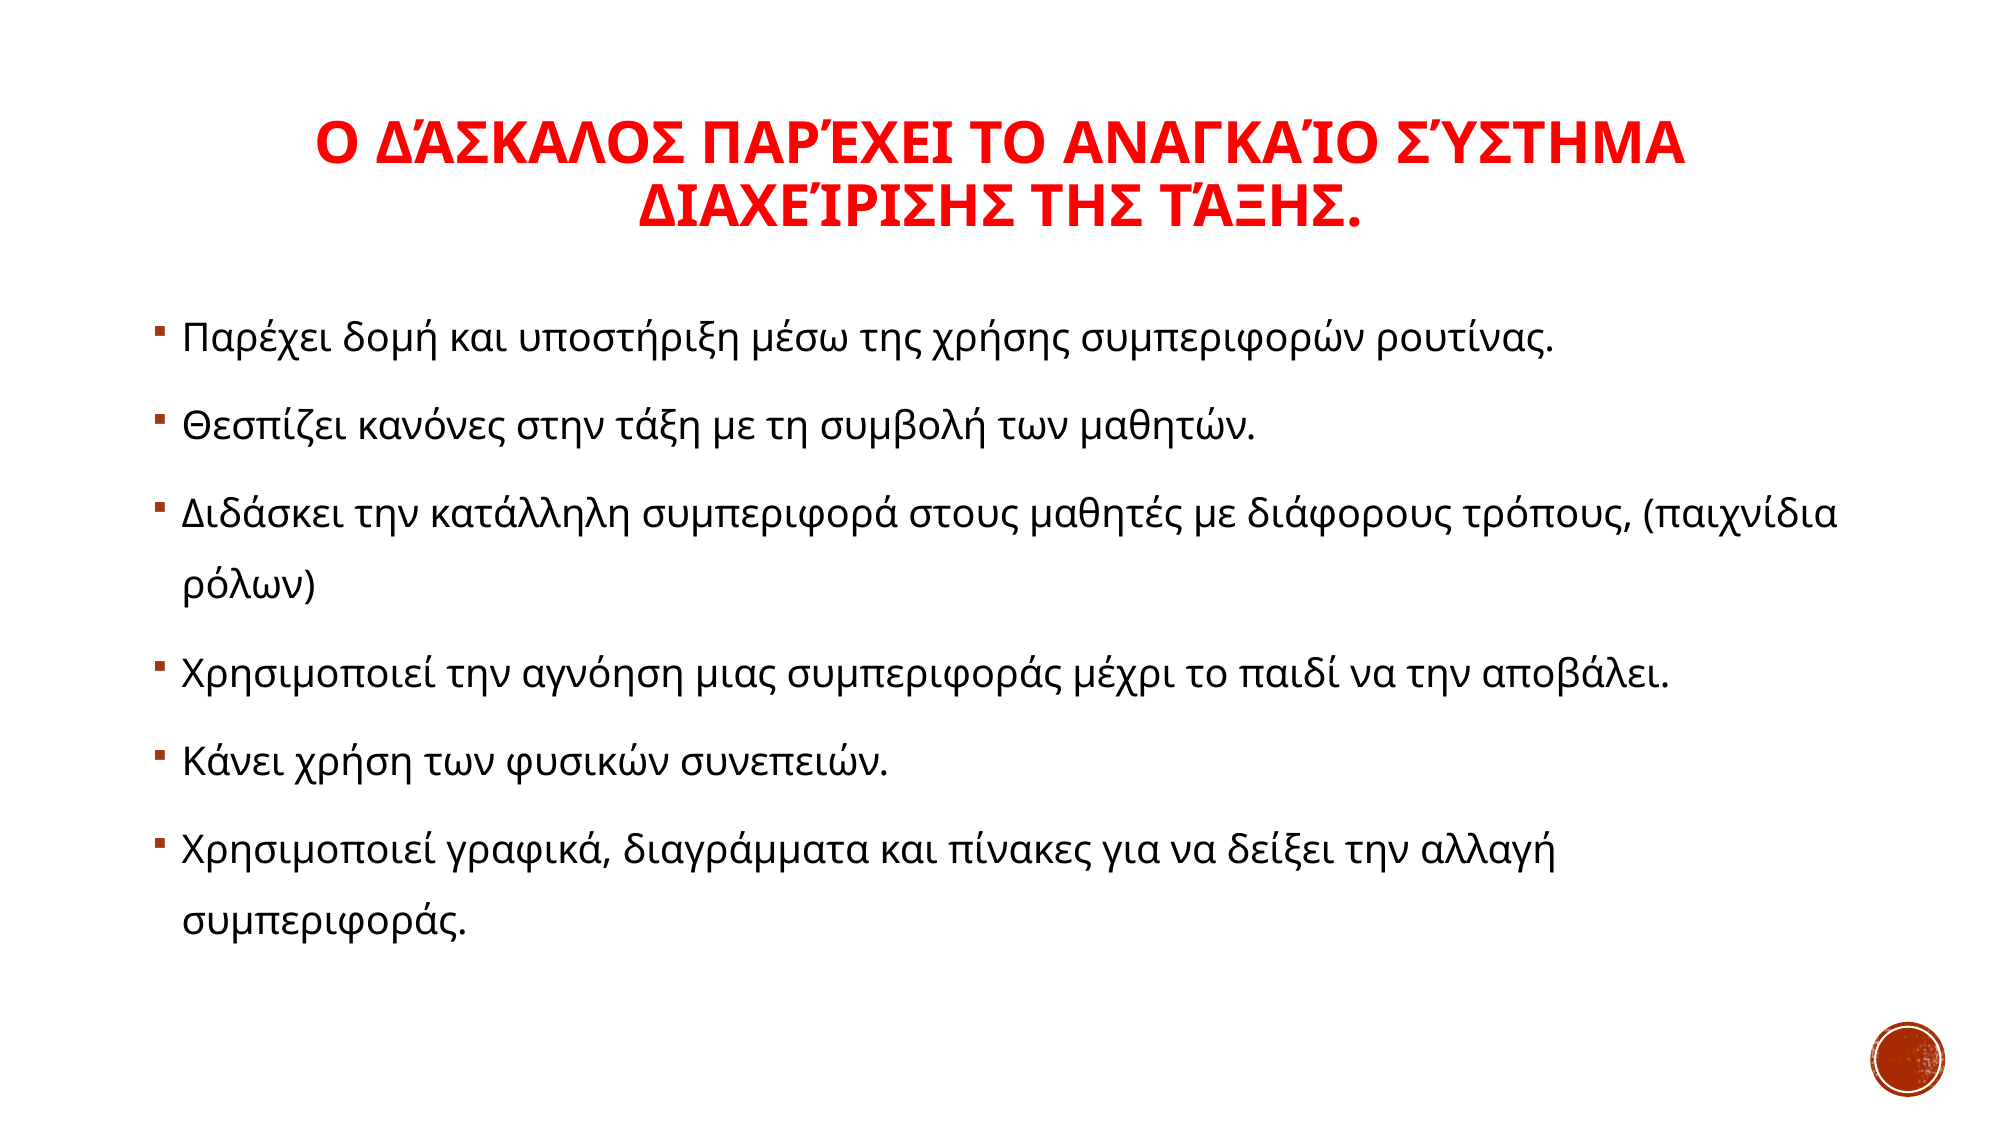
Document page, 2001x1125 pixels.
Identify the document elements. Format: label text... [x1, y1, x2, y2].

list Παρέχει δομή και υποστήριξη μέσω της χρήσης συμπεριφορών ρουτίνας. Θεσπίζει κανόνες στην τάξη με τη συμβολή των μαθητών. Διδάσκει την κατάλληλη συμπεριφορά στους μαθητές με διάφορους τρόπους, (παιχνίδια ρόλων) Χρησιμοποιεί την αγνόηση μιας συμπεριφοράς μέχρι το παιδί να την αποβάλει. Κάνει χρήση των φυσικών συνεπειών. Χρησιμοποιεί γραφικά, διαγράμματα και πίνακες για να δείξει την αλλαγή συμπεριφοράς. [137, 280, 1863, 1014]
title Ο δάσκαλος παρέχει το αναγκαίο σύστημα διαχείρισης της τάξης. [175, 79, 1826, 280]
